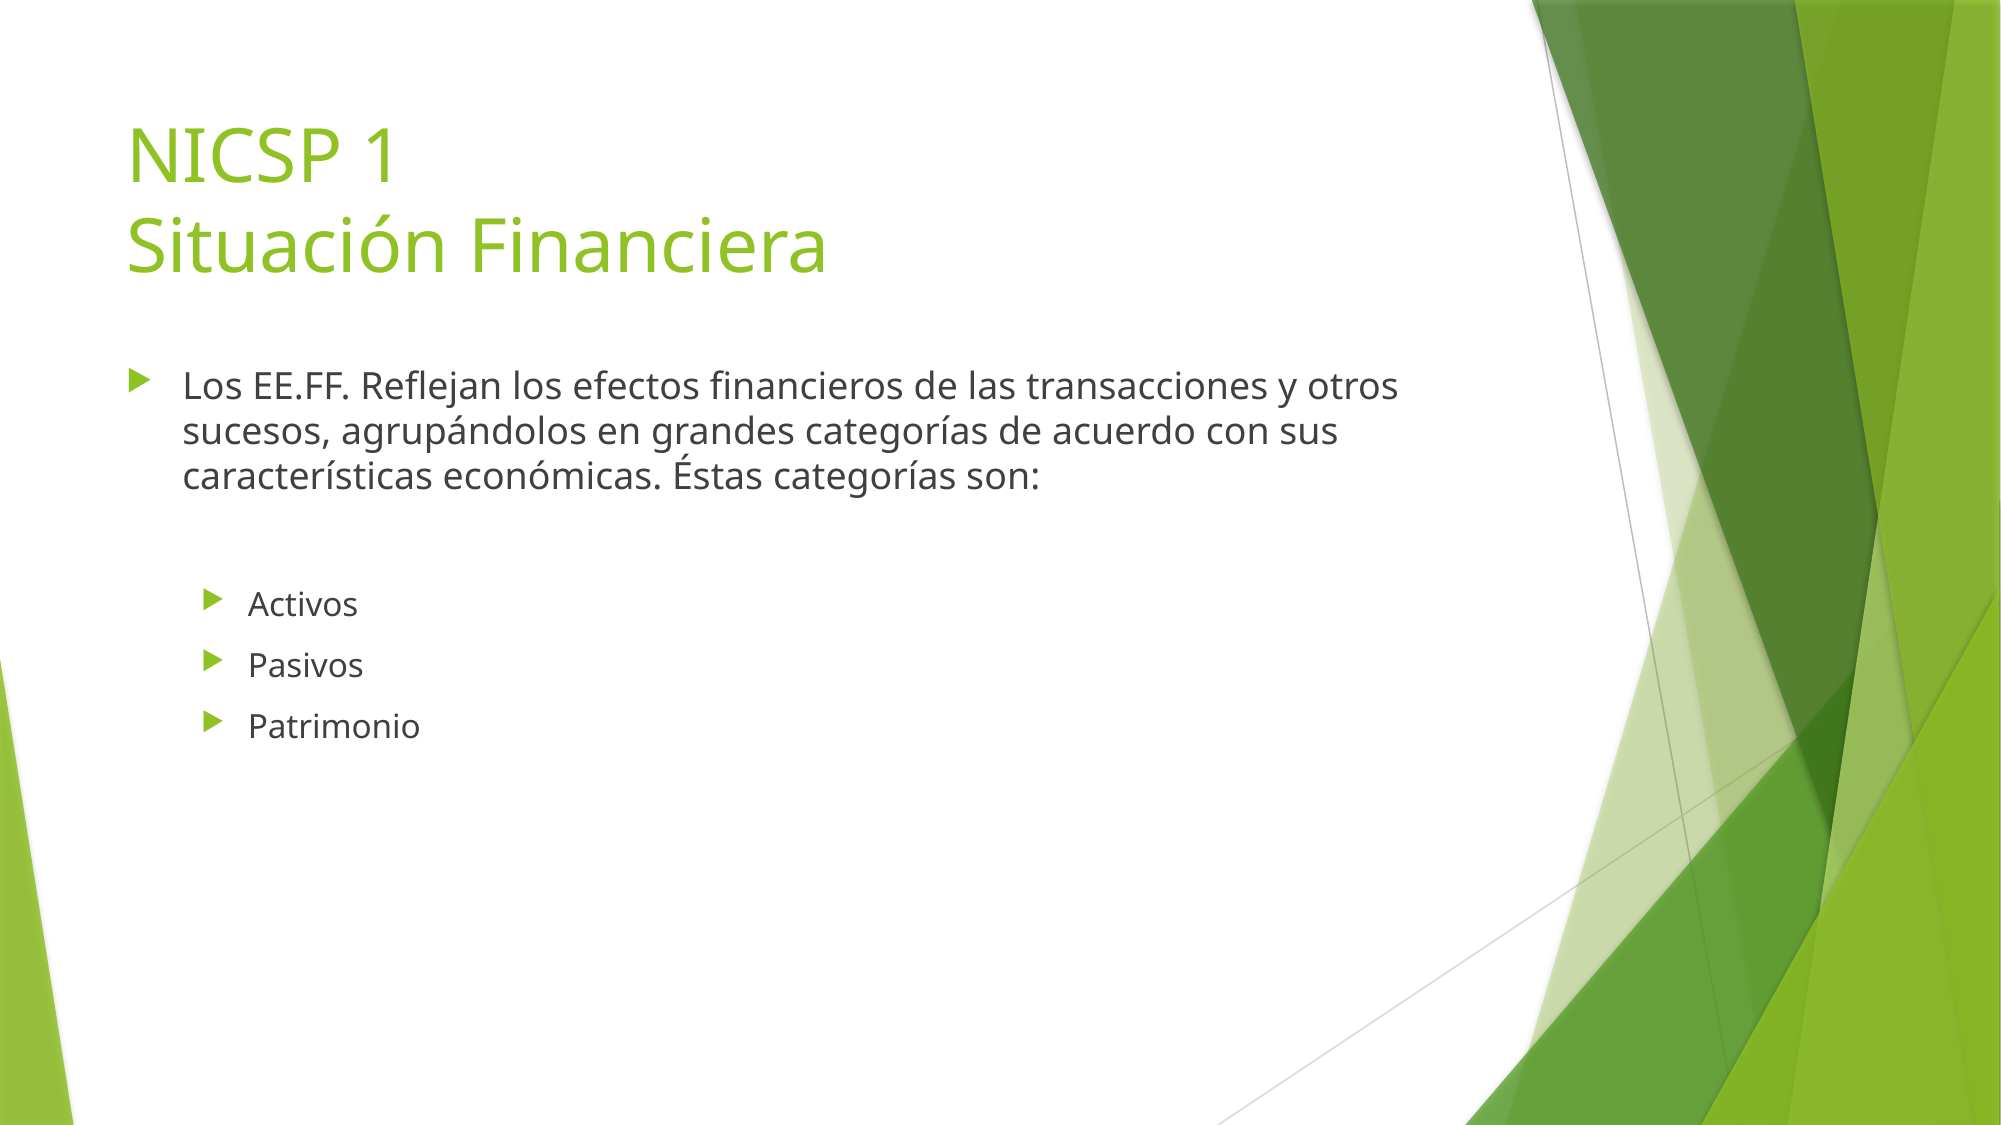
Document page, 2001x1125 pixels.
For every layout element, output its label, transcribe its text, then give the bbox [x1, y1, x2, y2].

list Los EE.FF. Reflejan los efectos financieros de las transacciones y otros sucesos, agrupándolos en grandes categorías de acuerdo con sus características económicas. Éstas categorías son: Activos Pasivos Patrimonio [111, 354, 1522, 992]
title NICSP 1 Situación Financiera [111, 99, 1522, 317]
